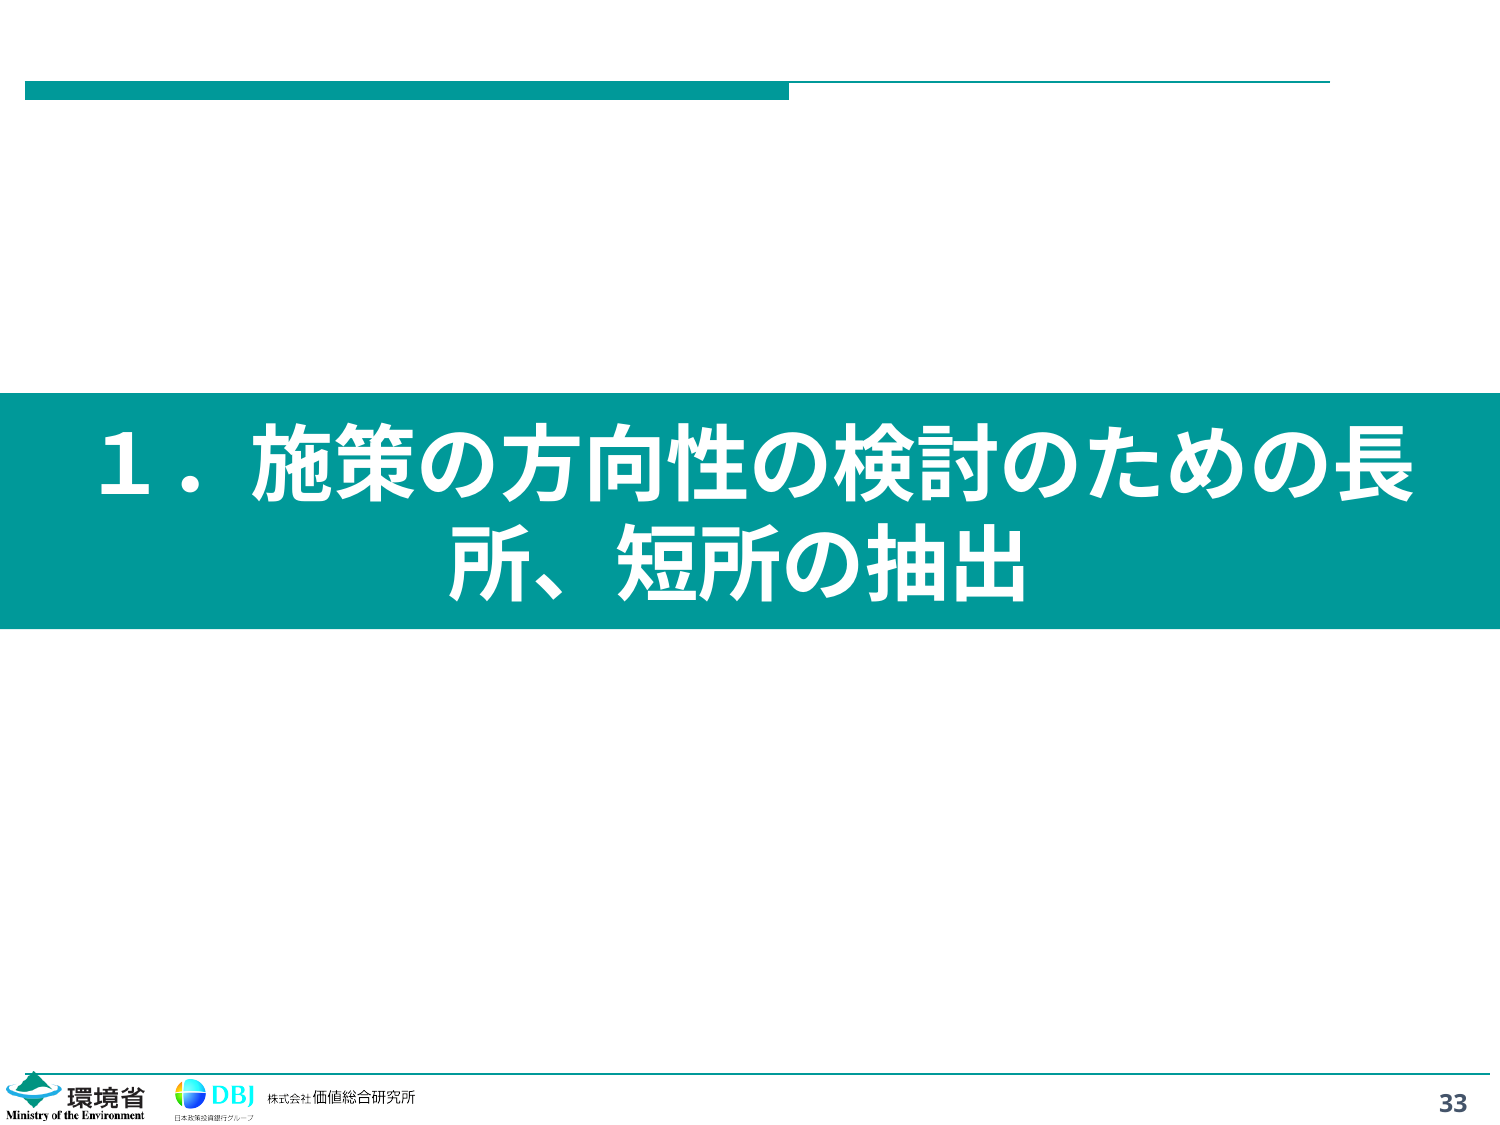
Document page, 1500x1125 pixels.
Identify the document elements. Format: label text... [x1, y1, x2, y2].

picture [171, 1075, 419, 1125]
text_box １．施策の方向性の検討のための長所、短所の抽出 [0, 393, 1500, 630]
slide_number 33 [1410, 1080, 1496, 1122]
picture [2, 1071, 148, 1125]
